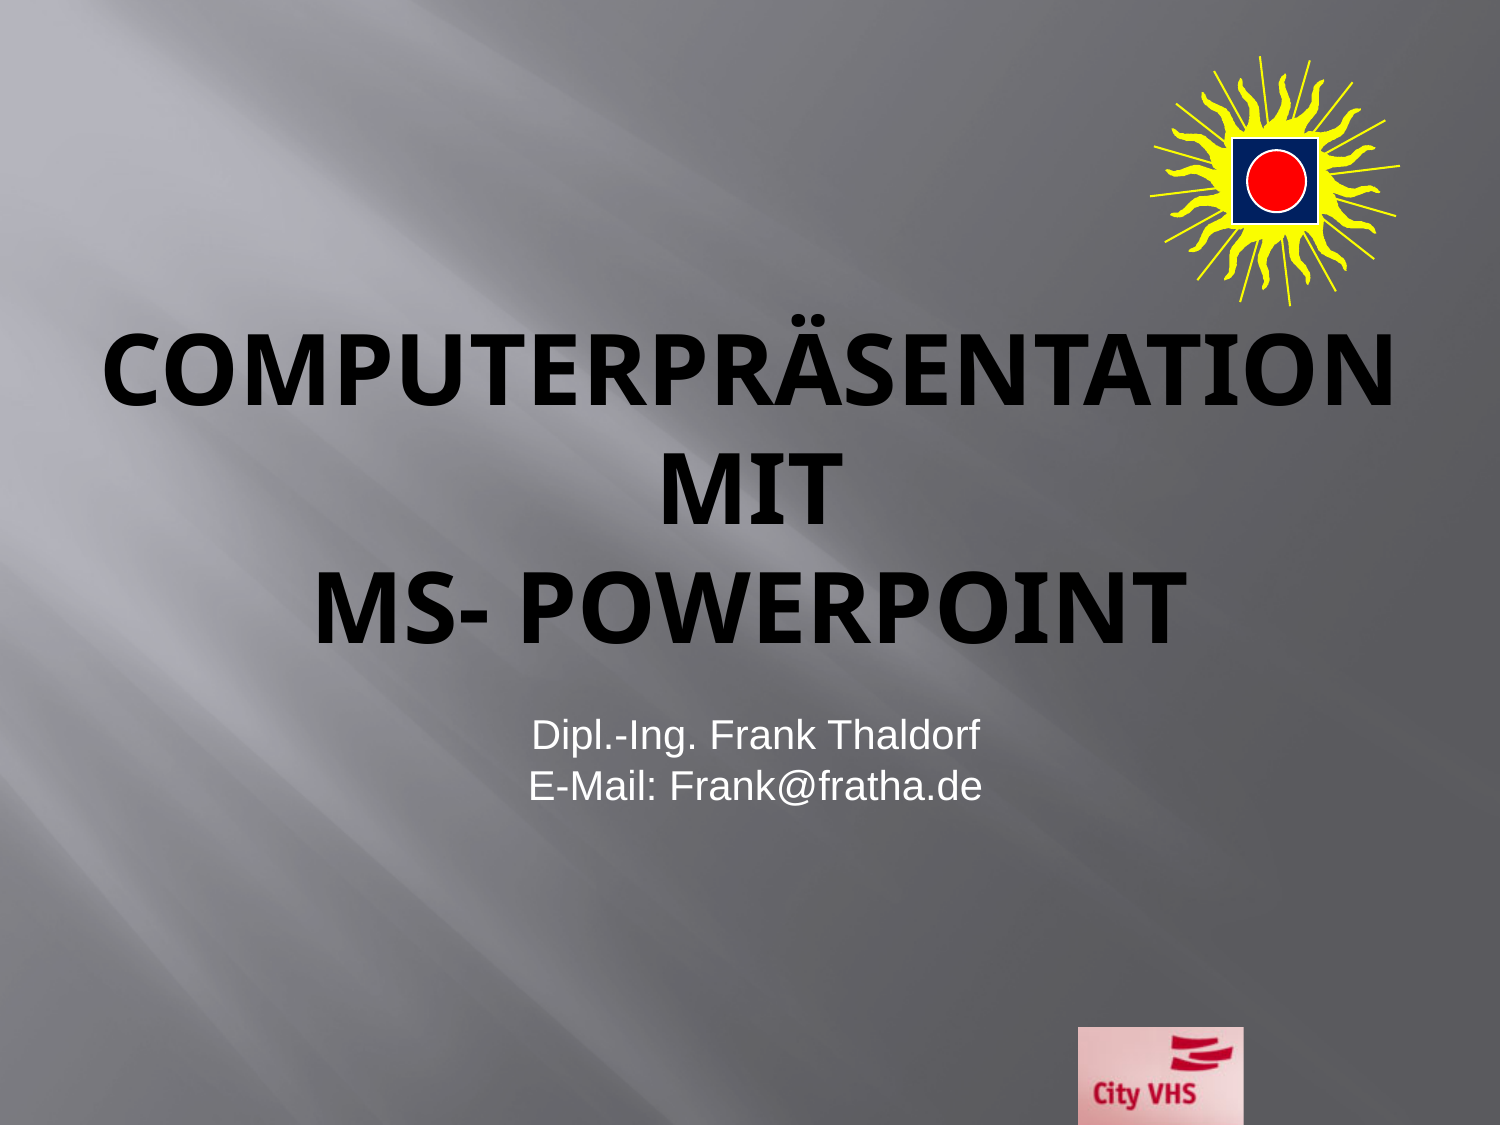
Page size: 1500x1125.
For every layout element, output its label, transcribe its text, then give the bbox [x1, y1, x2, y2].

title ComPuterpräsentation mit MS- POWERPOINT [75, 304, 1425, 664]
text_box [1149, 56, 1401, 307]
picture [1078, 1027, 1244, 1125]
subtitle Dipl.-Ing. Frank Thaldorf E-Mail: Frank@fratha.de [230, 700, 1281, 989]
